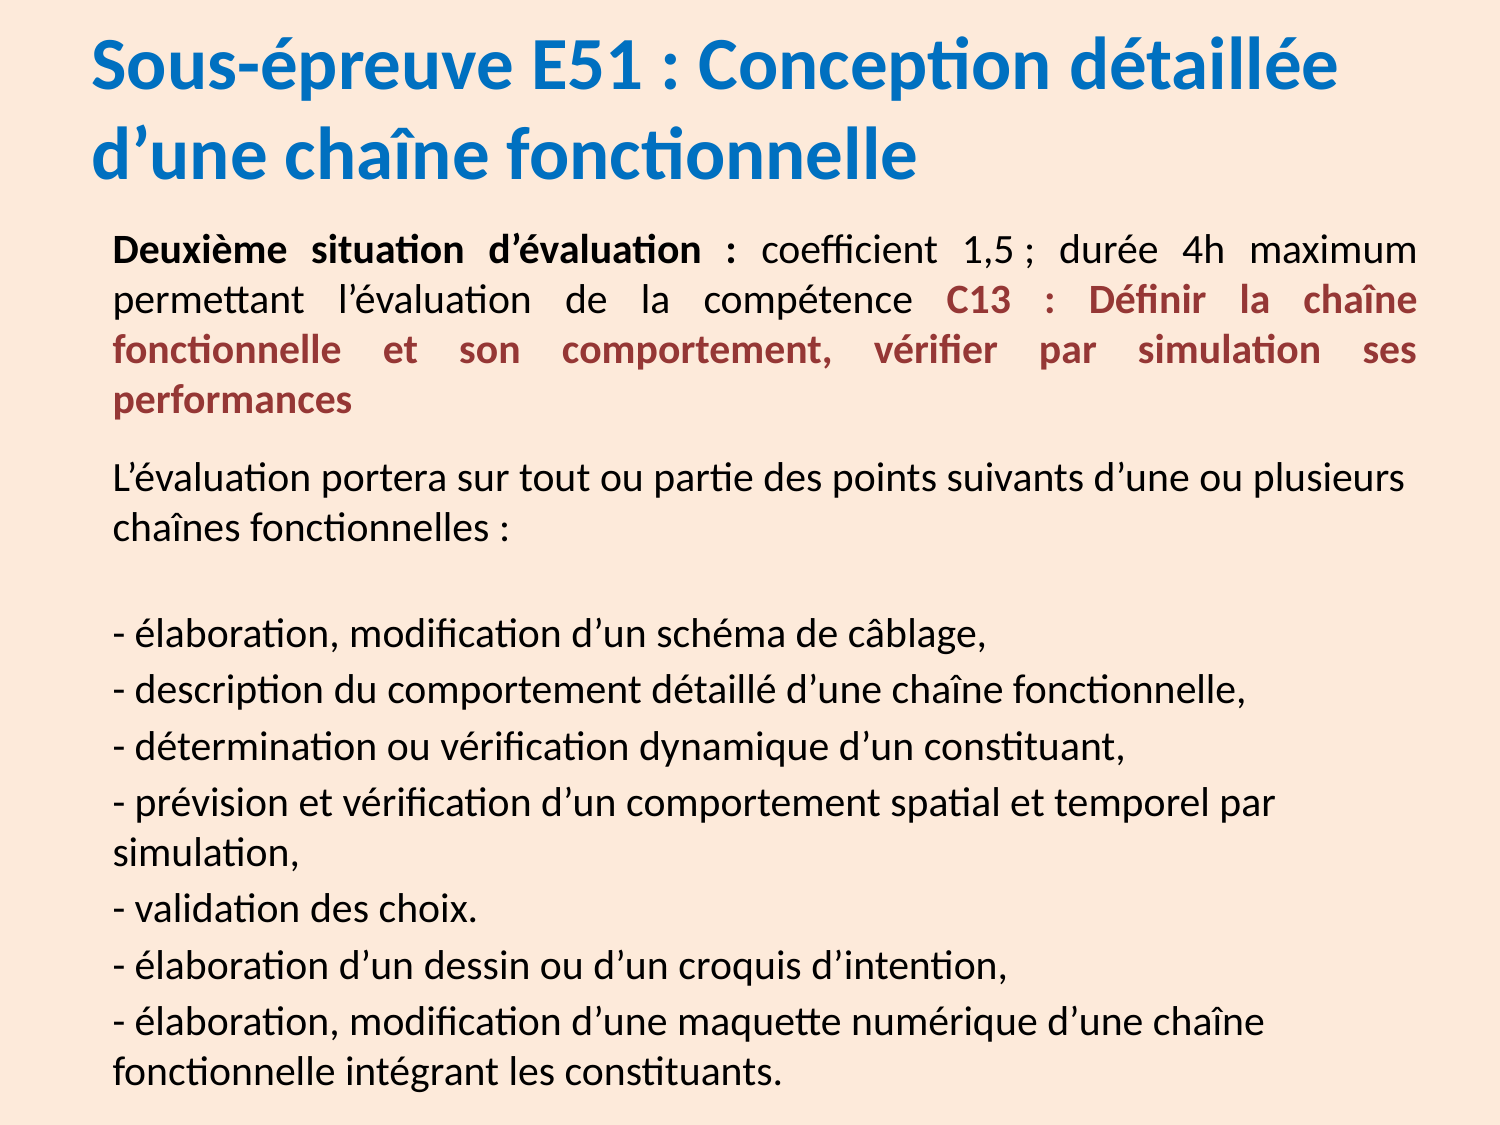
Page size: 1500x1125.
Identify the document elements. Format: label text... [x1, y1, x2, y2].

text_box Deuxième situation d’évaluation : coefficient 1,5 ; durée 4h maximum permettant l’évaluation de la compétence C13 : Définir la chaîne fonctionnelle et son comportement, vérifier par simulation ses performances L’évaluation portera sur tout ou partie des points suivants d’une ou plusieurs chaînes fonctionnelles : - élaboration, modification d’un schéma de câblage, - description du comportement détaillé d’une chaîne fonctionnelle, - détermination ou vérification dynamique d’un constituant, - prévision et vérification d’un comportement spatial et temporel par simulation, - validation des choix. - élaboration d’un dessin ou d’un croquis d’intention, - élaboration, modification d’une maquette numérique d’une chaîne fonctionnelle intégrant les constituants. [97, 214, 1433, 1102]
text_box Sous-épreuve E51 : Conception détaillée d’une chaîne fonctionnelle [76, 6, 1388, 202]
